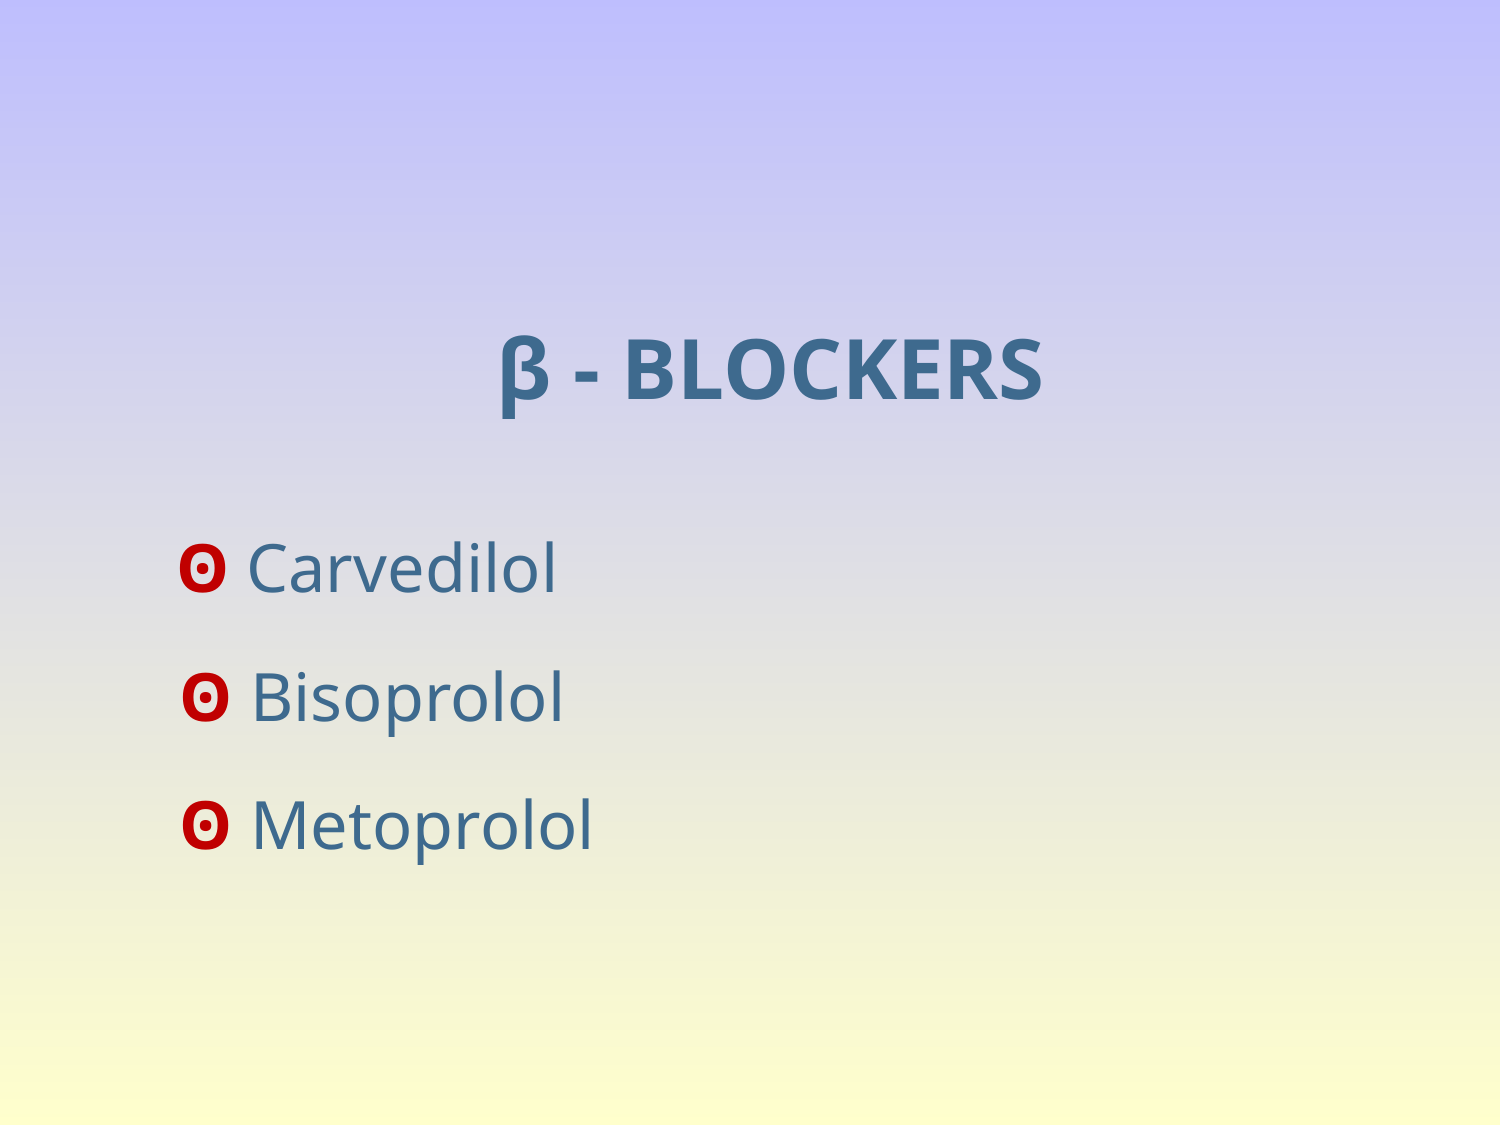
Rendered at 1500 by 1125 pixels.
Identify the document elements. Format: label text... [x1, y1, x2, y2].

text_box β - BLOCKERS ʘ Carvedilol ʘ Bisoprolol ʘ Metoprolol [0, 0, 1500, 1125]
